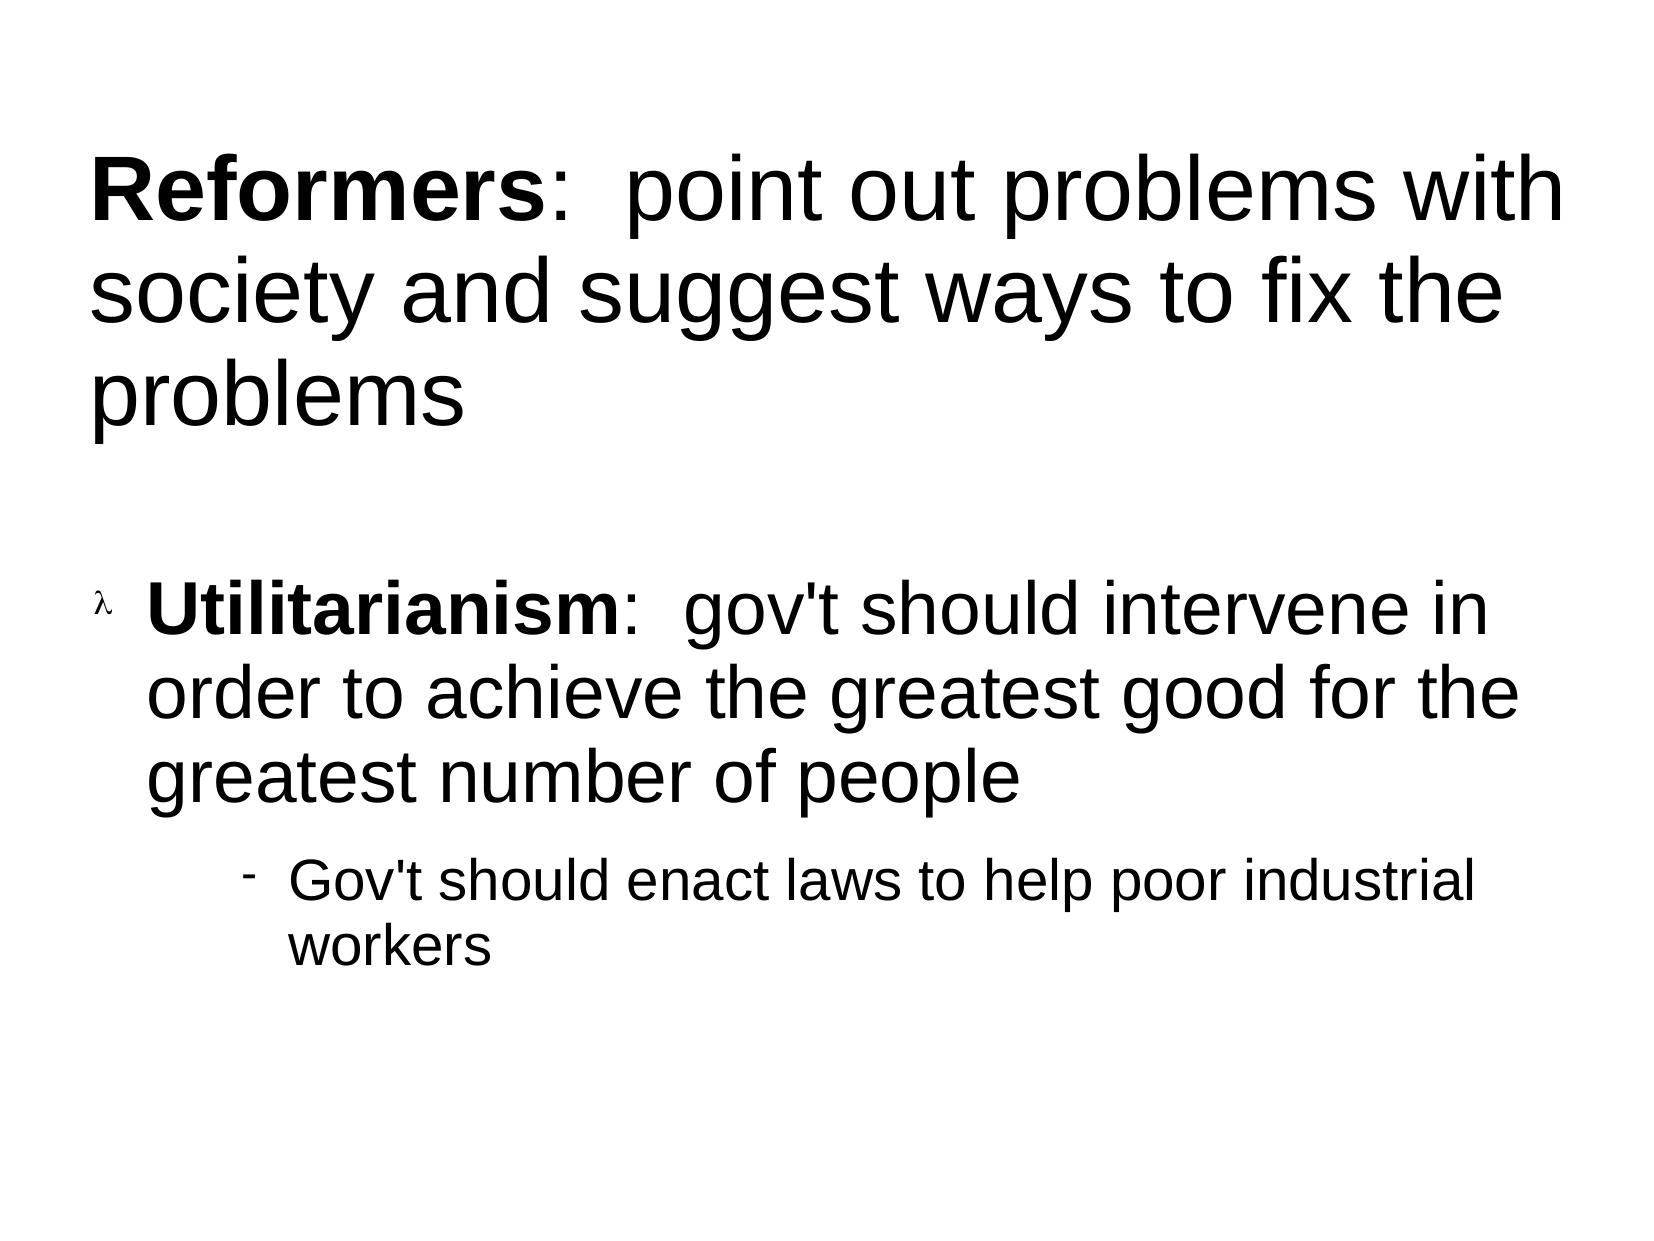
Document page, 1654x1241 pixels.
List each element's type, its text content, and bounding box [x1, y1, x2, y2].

title Reformers: point out problems with society and suggest ways to fix the problems [89, 132, 1578, 446]
list Utilitarianism: gov't should intervene in order to achieve the greatest good for the greatest number of people Gov't should enact laws to help poor industrial workers [76, 563, 1565, 1070]
